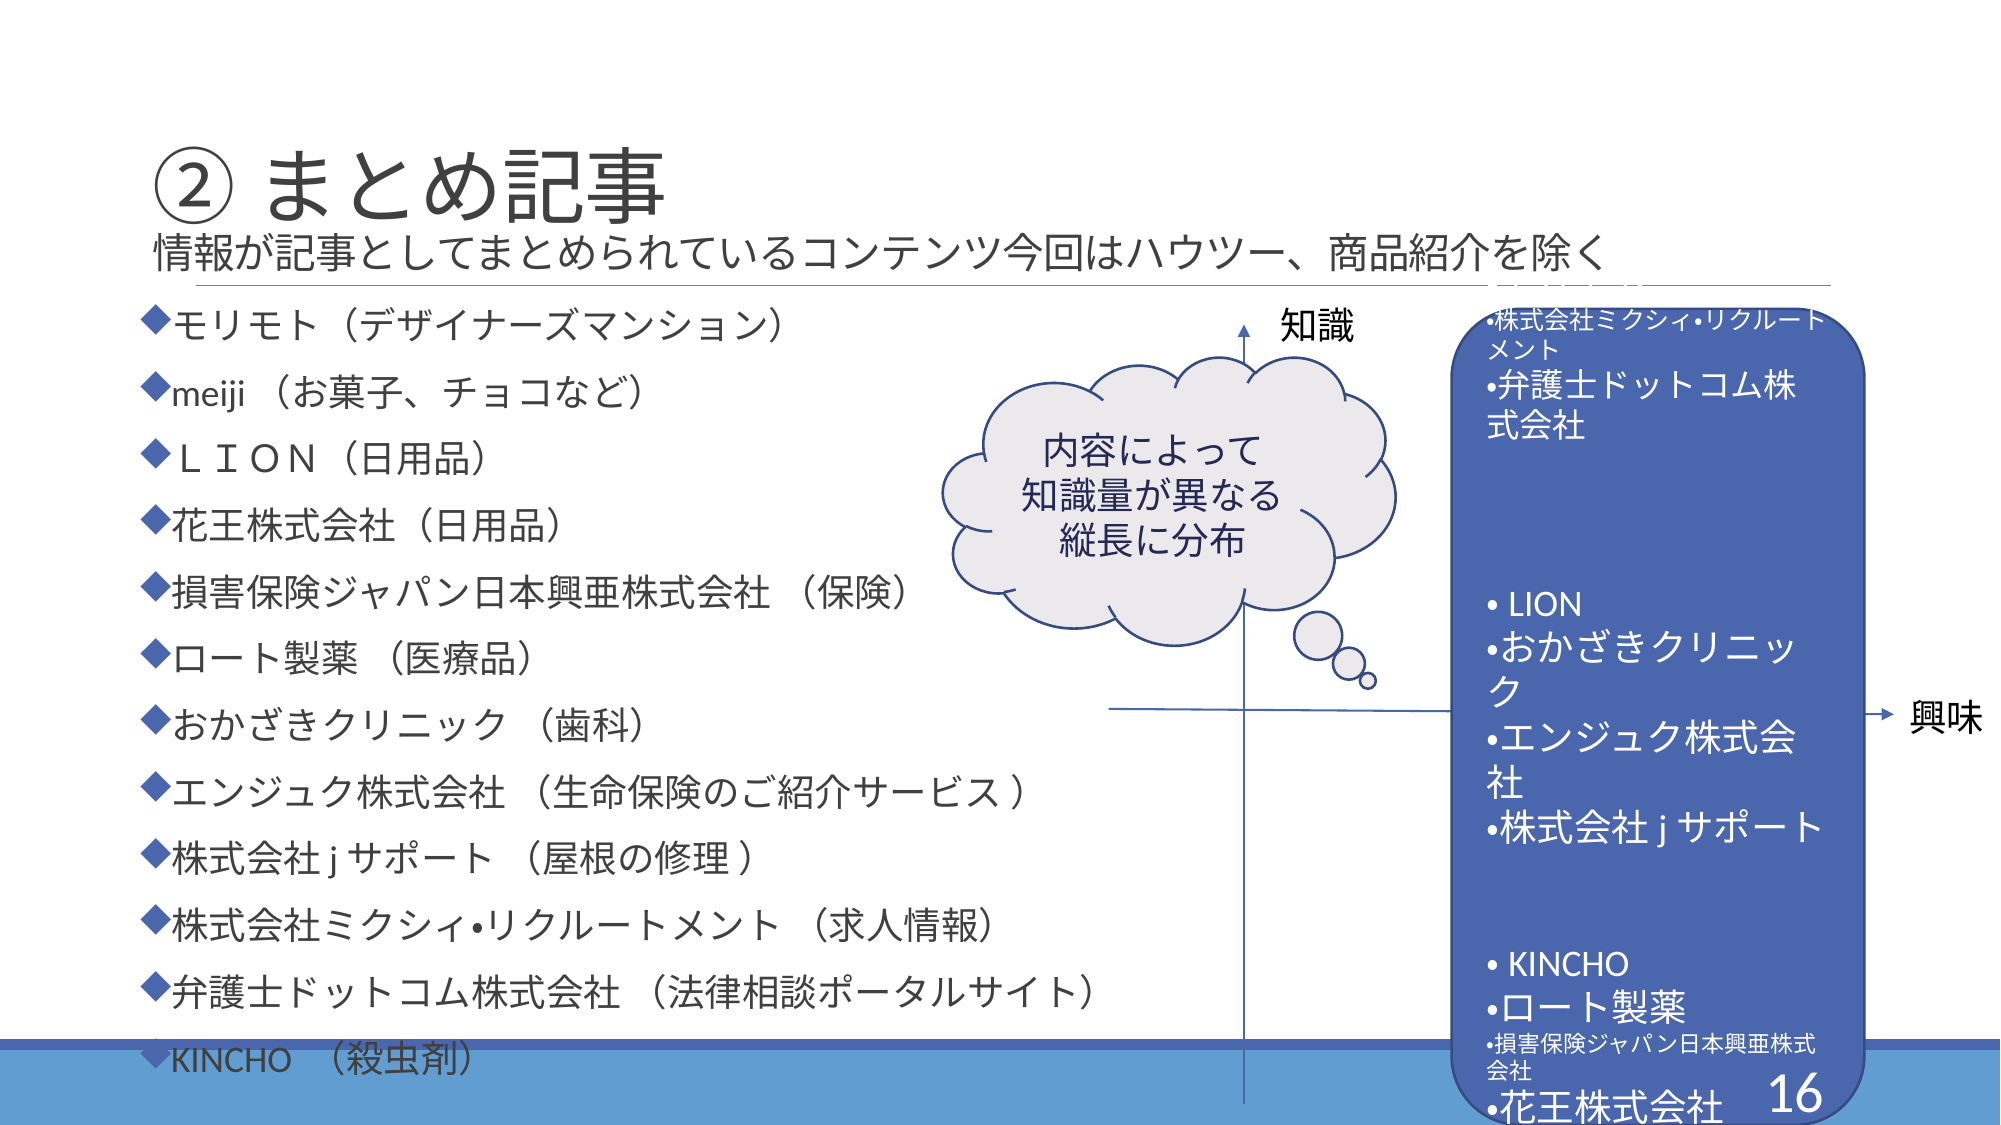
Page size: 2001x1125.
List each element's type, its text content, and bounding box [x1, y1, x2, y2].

list モリモト（デザイナーズマンション） meiji（お菓子、チョコなど） ＬＩＯＮ（日用品） 花王株式会社（日用品） 損害保険ジャパン日本興亜株式会社 （保険） ロート製薬 （医療品） おかざきクリニック （歯科） エンジュク株式会社 （生命保険のご紹介サービス ） 株式会社jサポート （屋根の修理 ） 株式会社ミクシィ・リクルートメント （求人情報） 弁護士ドットコム株式会社 （法律相談ポータルサイト） KINCHO （殺虫剤） [137, 299, 1105, 1090]
text_box 内容によって 知識量が異なる 縦長に分布 [941, 374, 1105, 630]
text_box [1108, 293, 2000, 1125]
title ②まとめ記事 情報が記事としてまとめられているコンテンツ今回はハウツー、商品紹介を除く [137, 47, 1921, 285]
